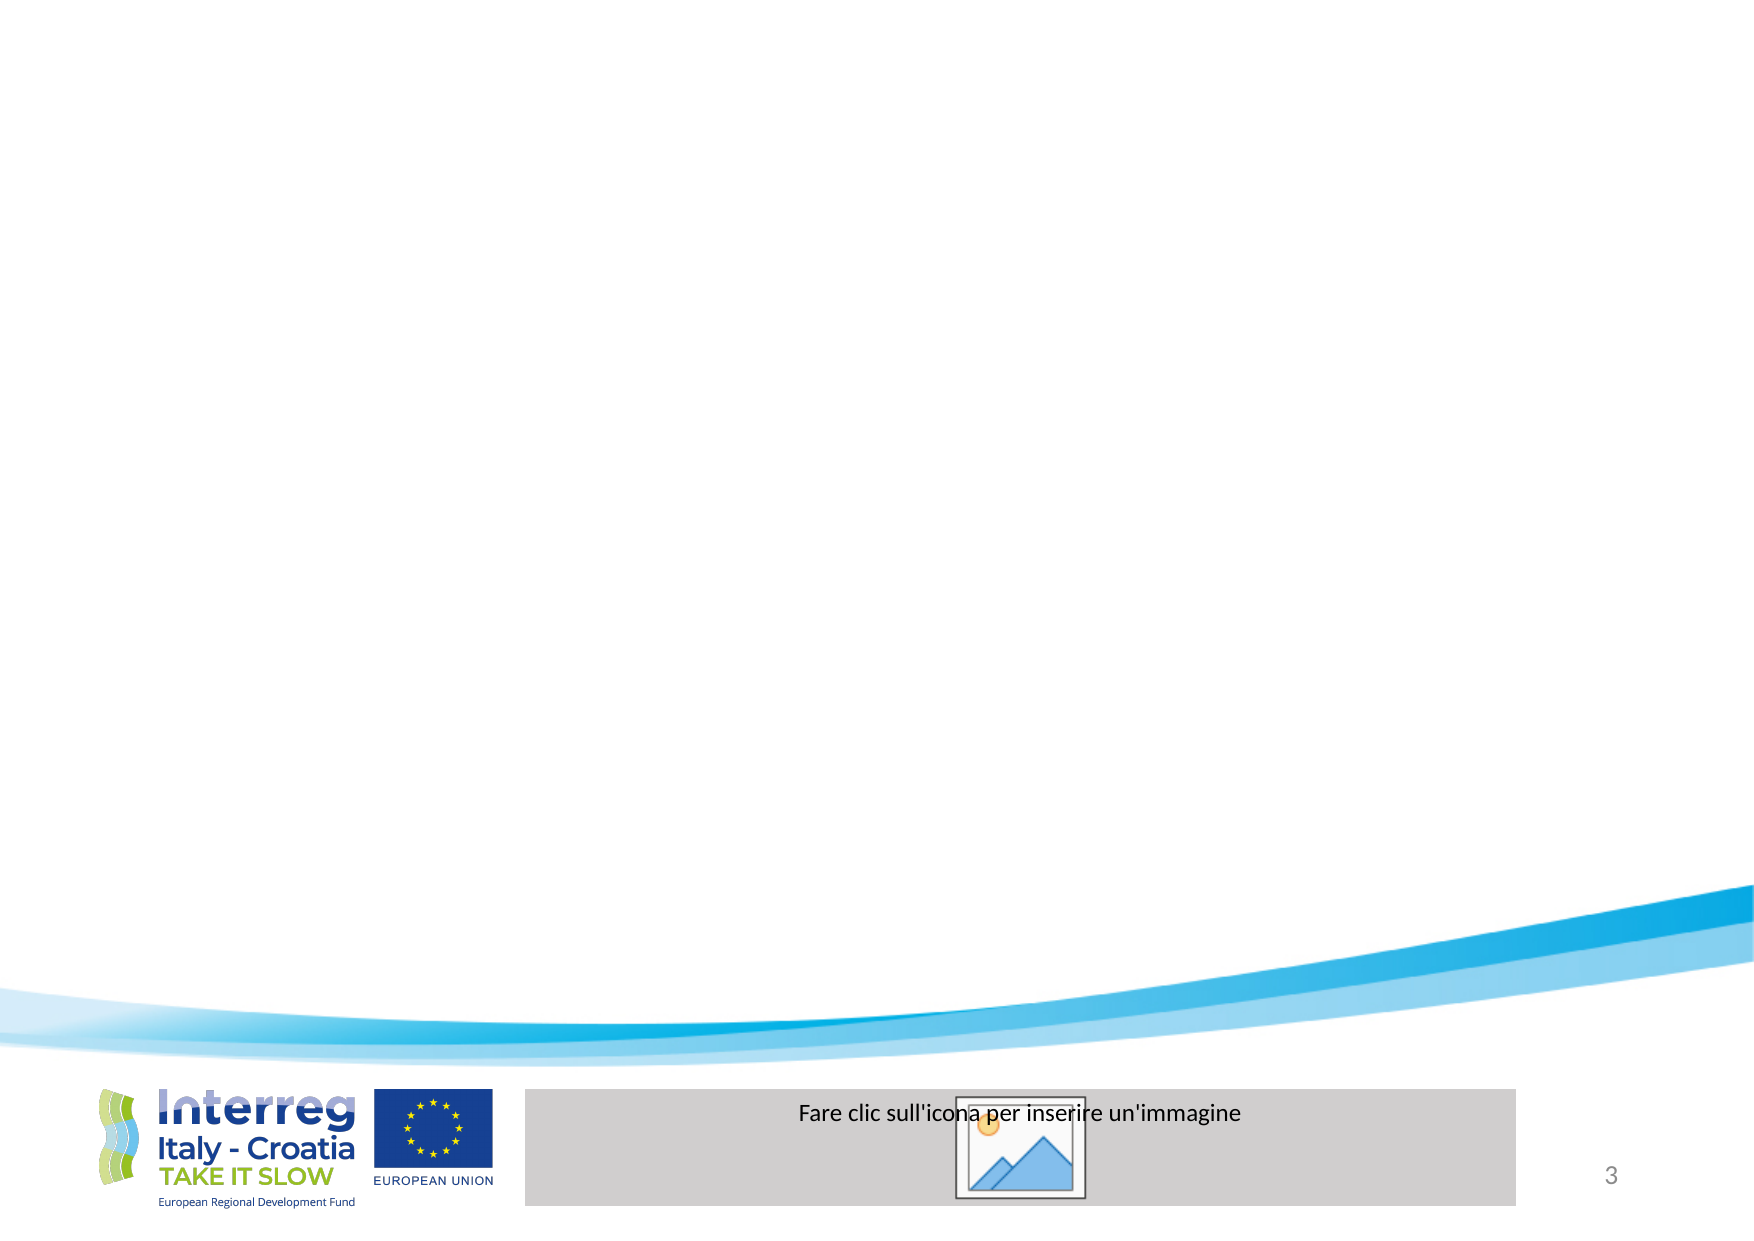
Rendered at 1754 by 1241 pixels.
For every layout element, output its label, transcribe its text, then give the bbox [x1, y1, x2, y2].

picture [0, 884, 1754, 1219]
slide_number 3 [1532, 1140, 1634, 1207]
